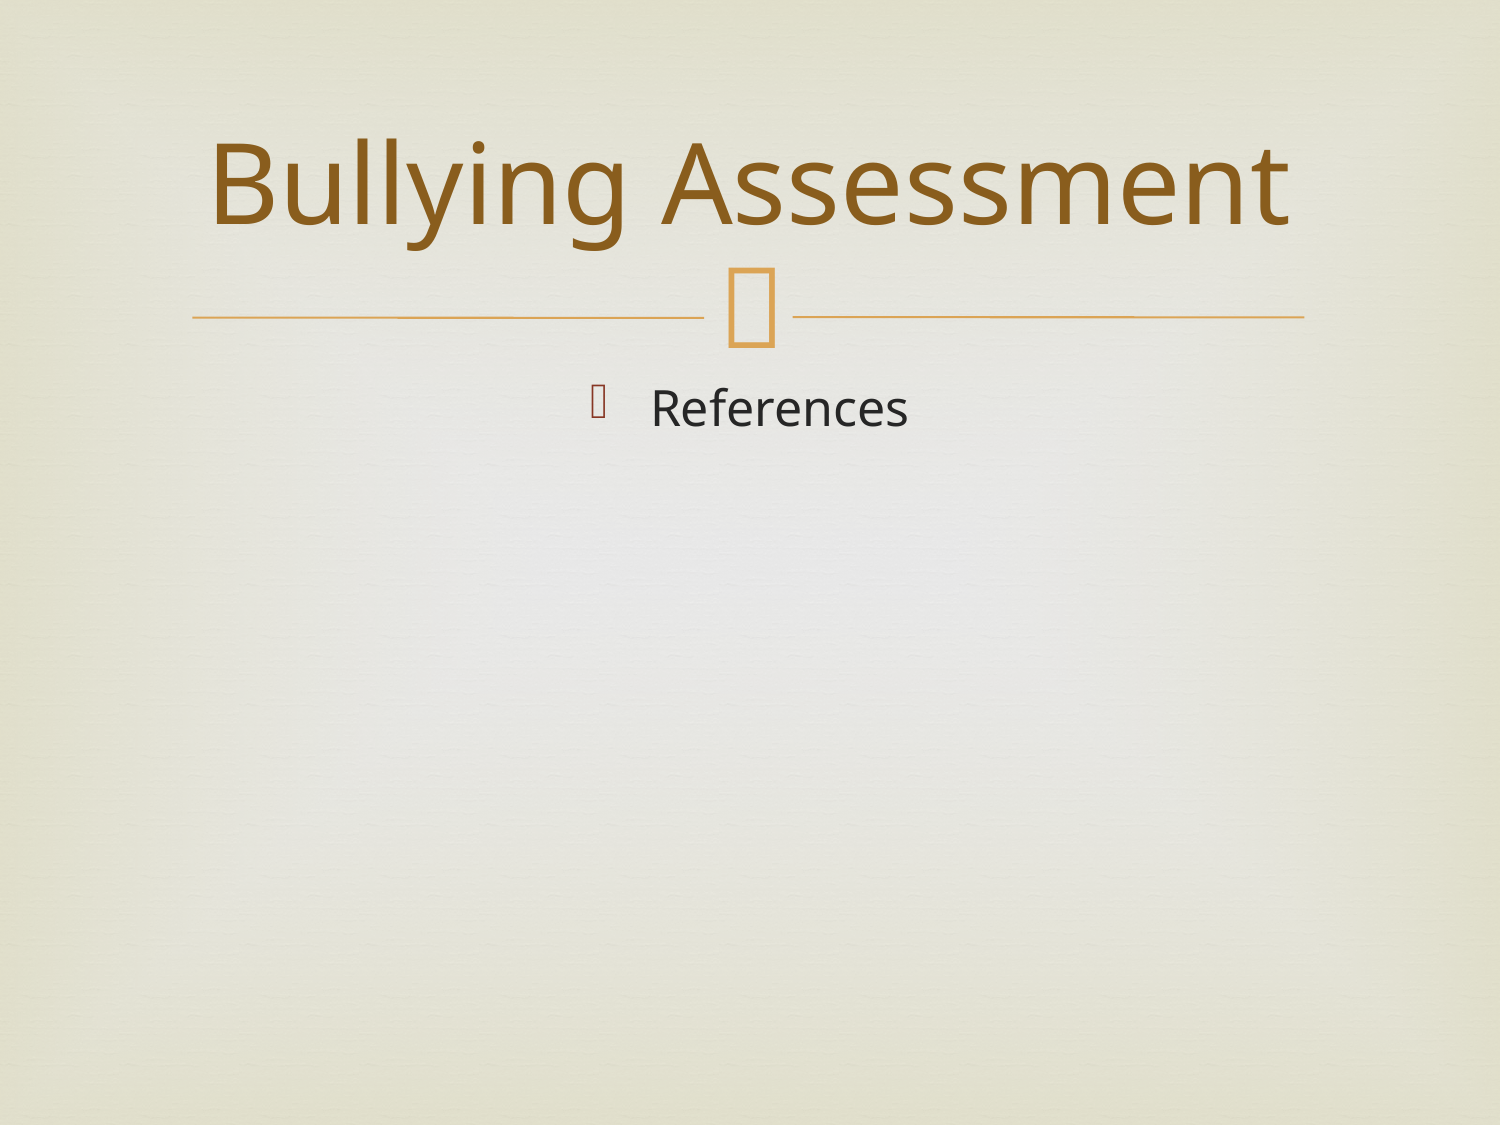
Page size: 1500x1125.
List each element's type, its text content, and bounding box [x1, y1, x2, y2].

title Bullying Assessment [112, 93, 1386, 267]
list References [114, 368, 1386, 1005]
